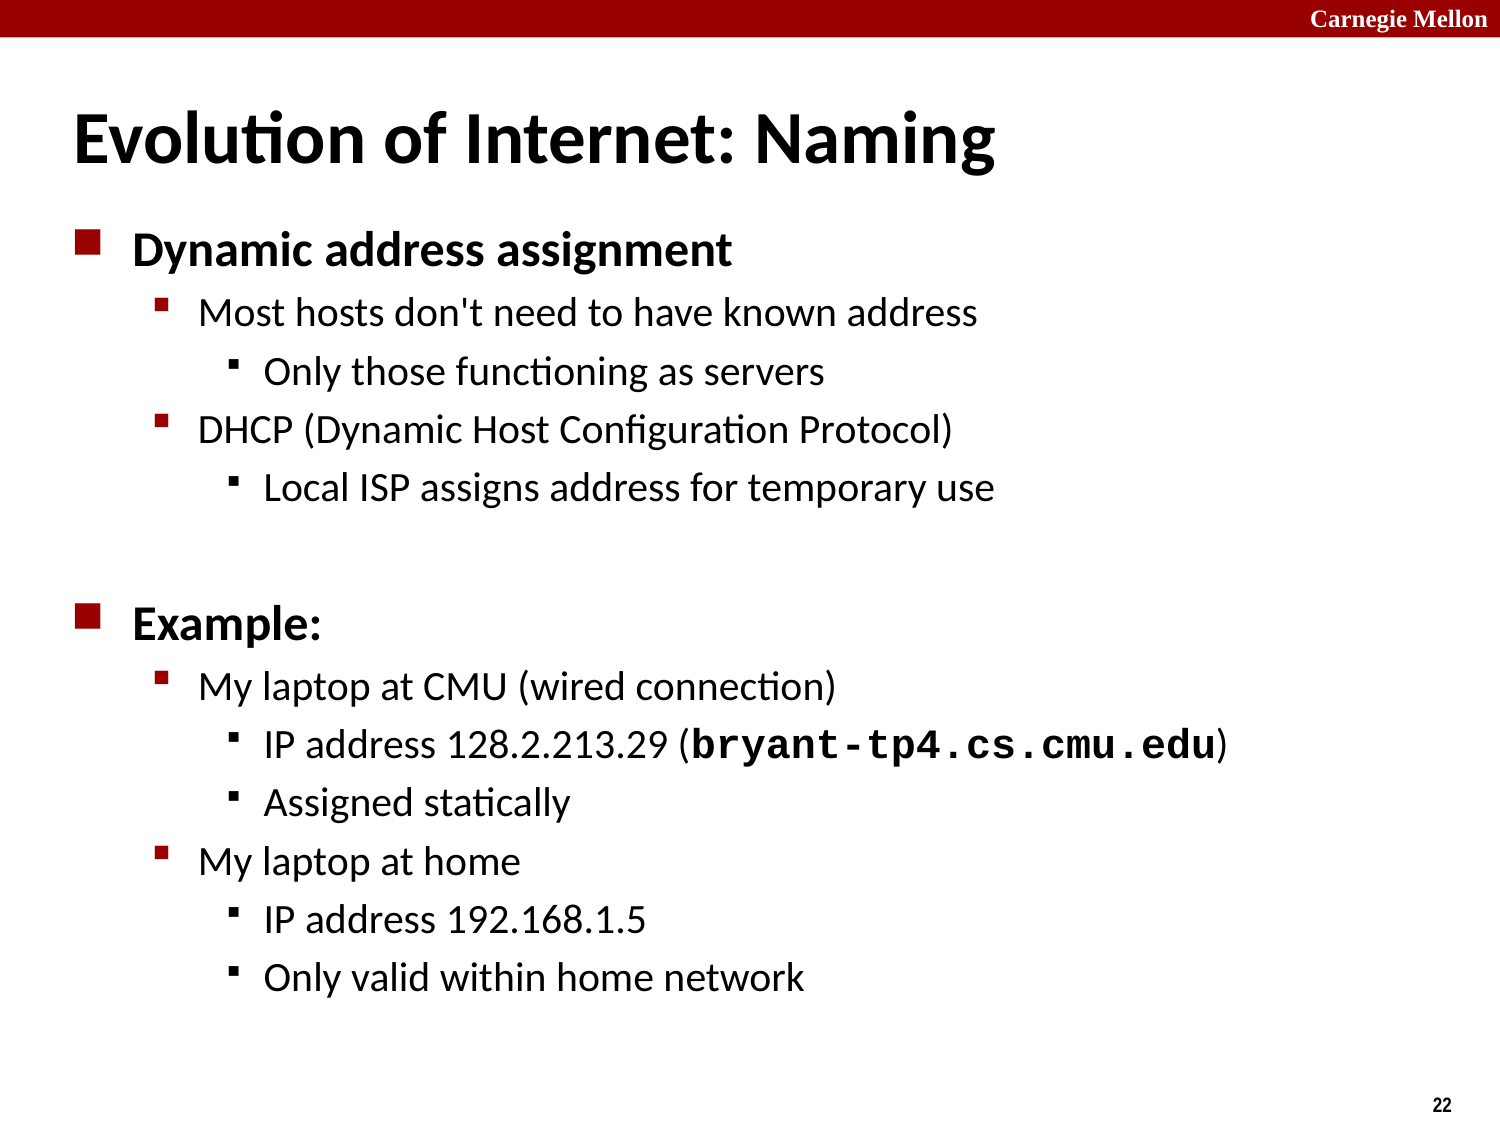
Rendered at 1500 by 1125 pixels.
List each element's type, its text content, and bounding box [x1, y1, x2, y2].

list Dynamic address assignment Most hosts don't need to have known address Only those functioning as servers DHCP (Dynamic Host Configuration Protocol) Local ISP assigns address for temporary use Example: My laptop at CMU (wired connection) IP address 128.2.213.29 (bryant-tp4.cs.cmu.edu) Assigned statically My laptop at home IP address 192.168.1.5 Only valid within home network [60, 209, 1426, 1026]
title Evolution of Internet: Naming [58, 71, 1305, 197]
